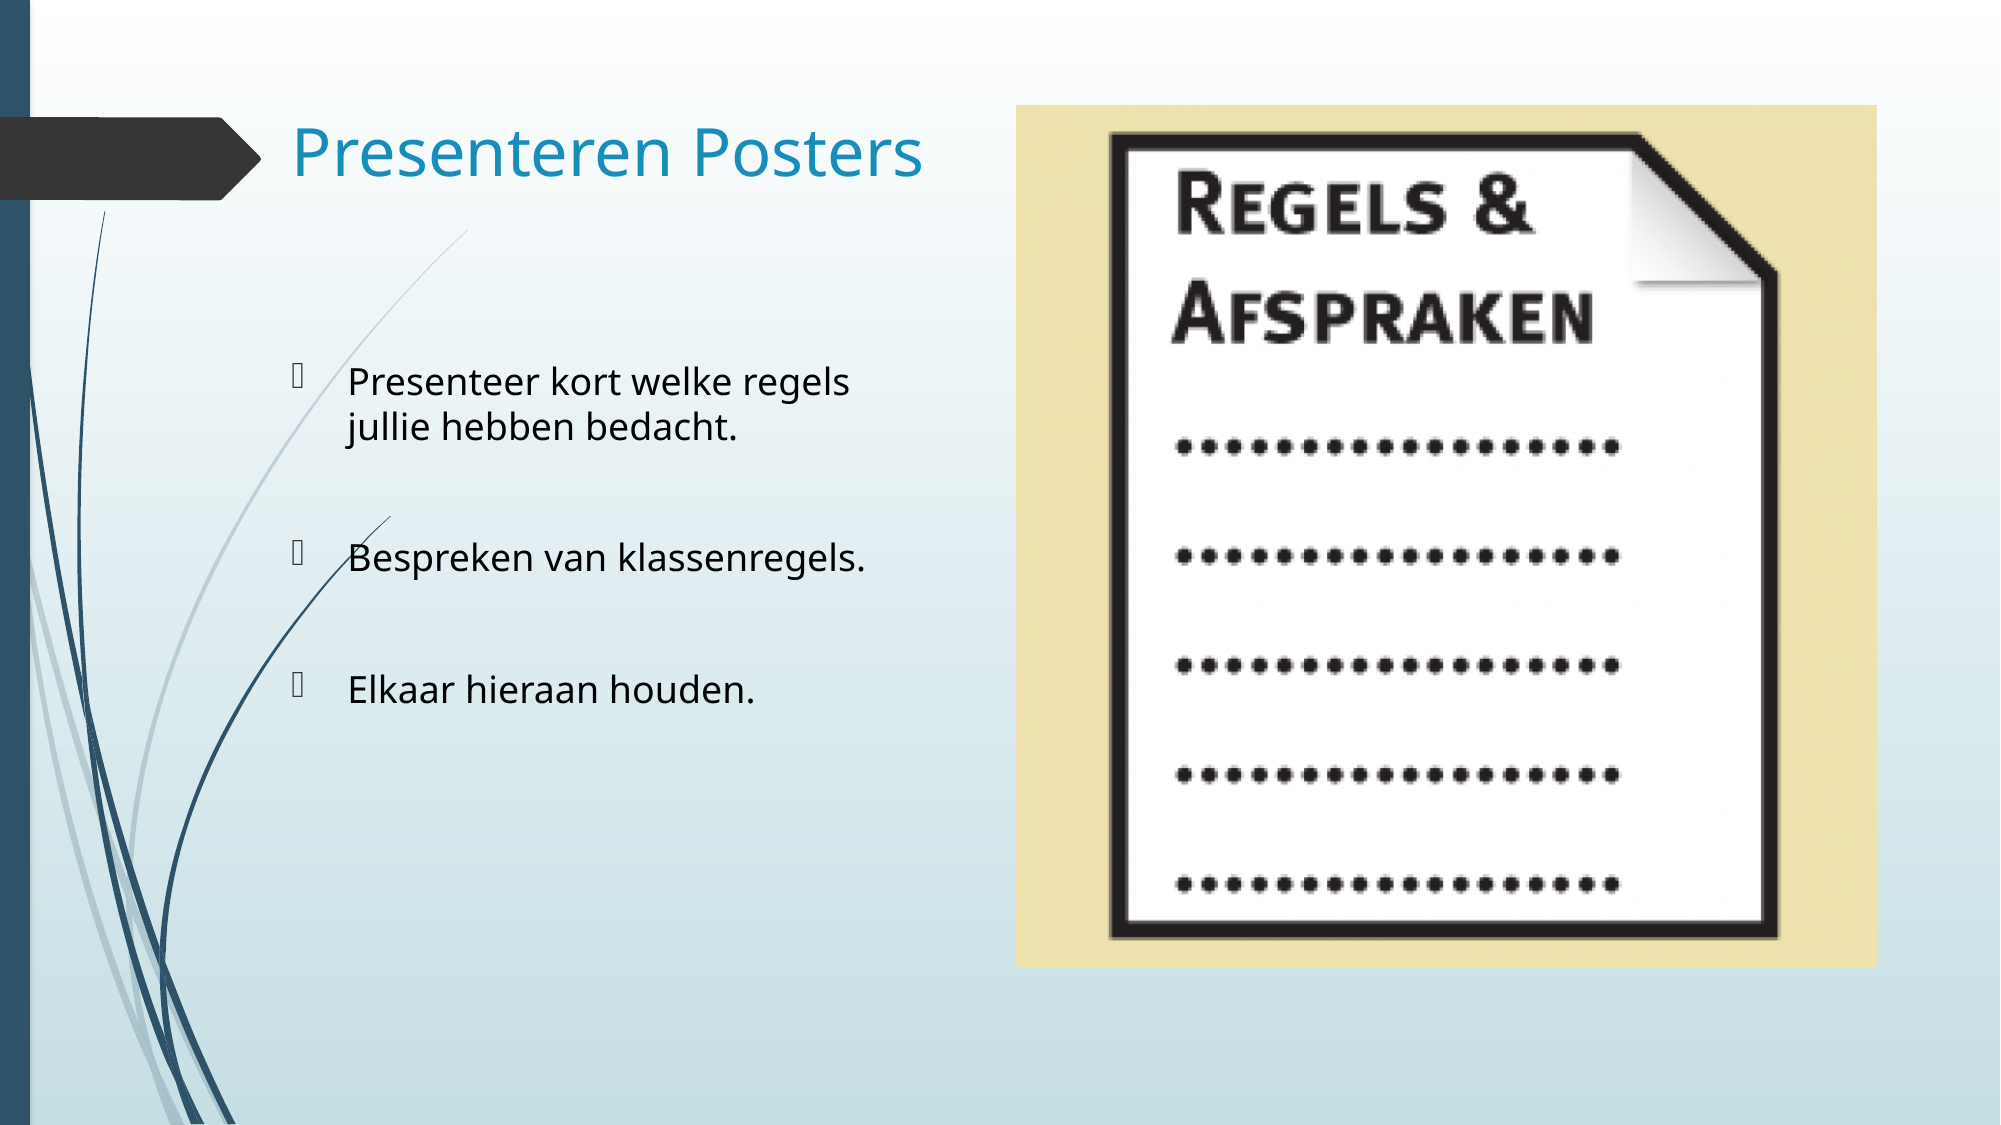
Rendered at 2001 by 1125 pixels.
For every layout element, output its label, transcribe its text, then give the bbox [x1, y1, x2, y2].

picture [1015, 105, 1878, 967]
list Presenteer kort welke regels jullie hebben bedacht. Bespreken van klassenregels. Elkaar hieraan houden. [276, 350, 956, 970]
title Presenteren Posters [276, 102, 956, 313]
